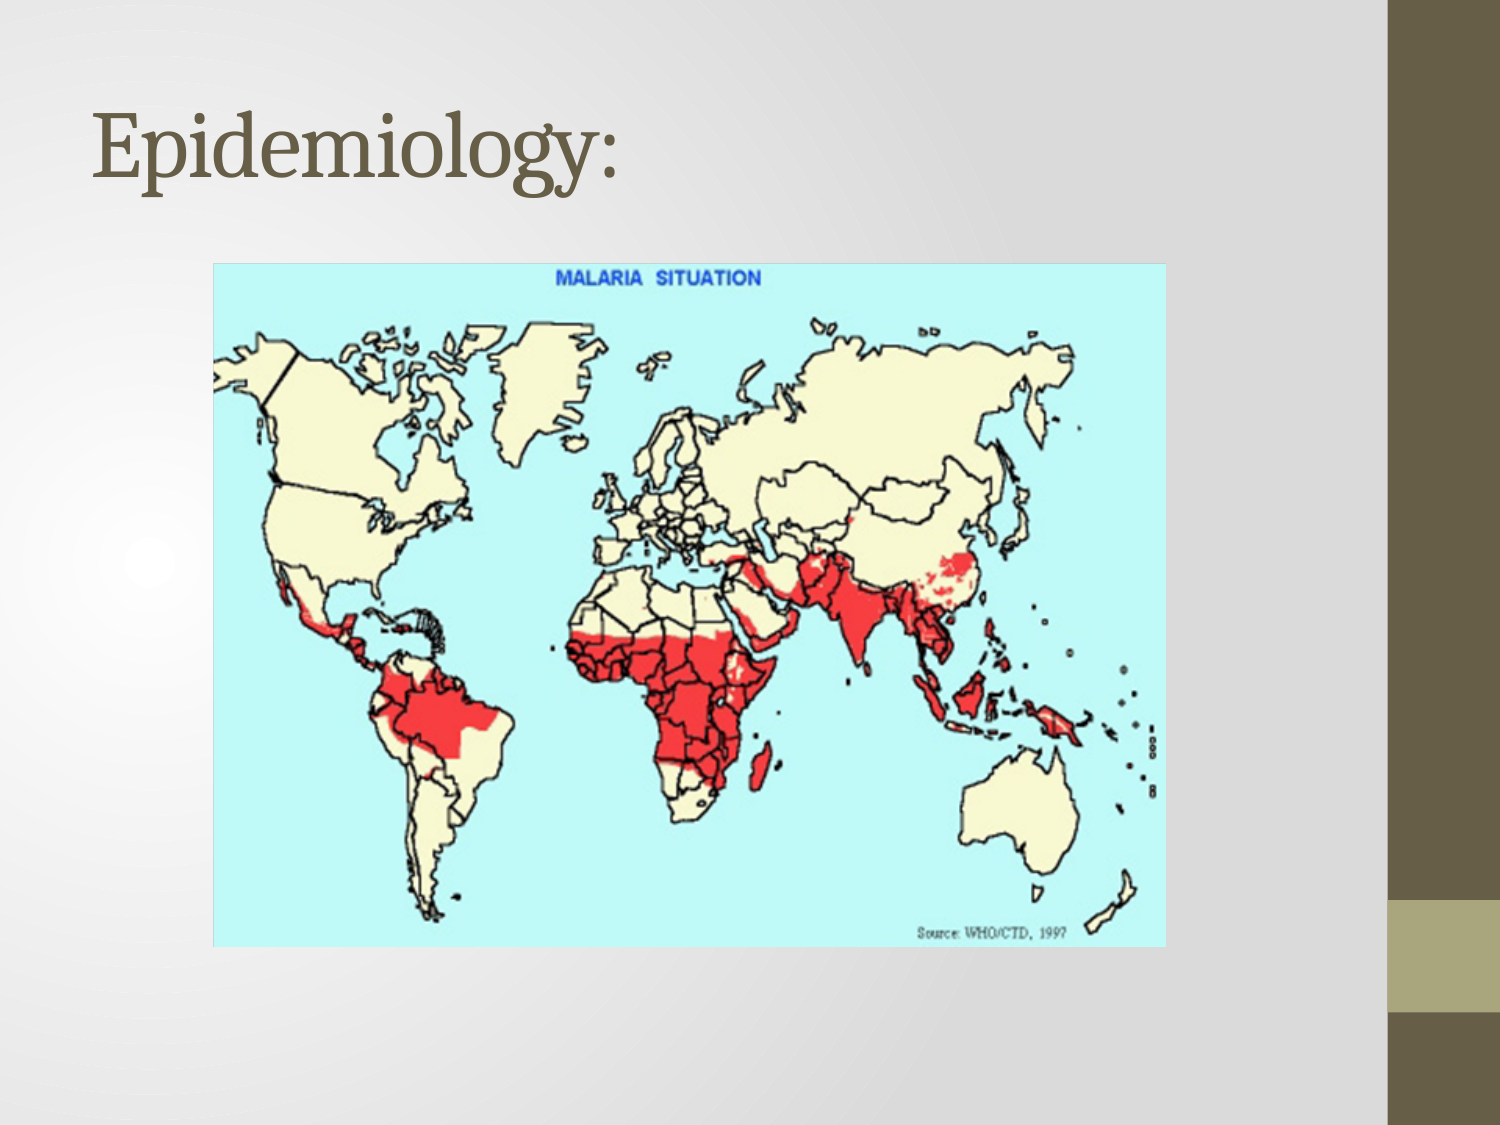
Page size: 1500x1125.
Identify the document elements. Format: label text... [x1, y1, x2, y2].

title Epidemiology: [75, 45, 1325, 233]
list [211, 261, 1166, 948]
